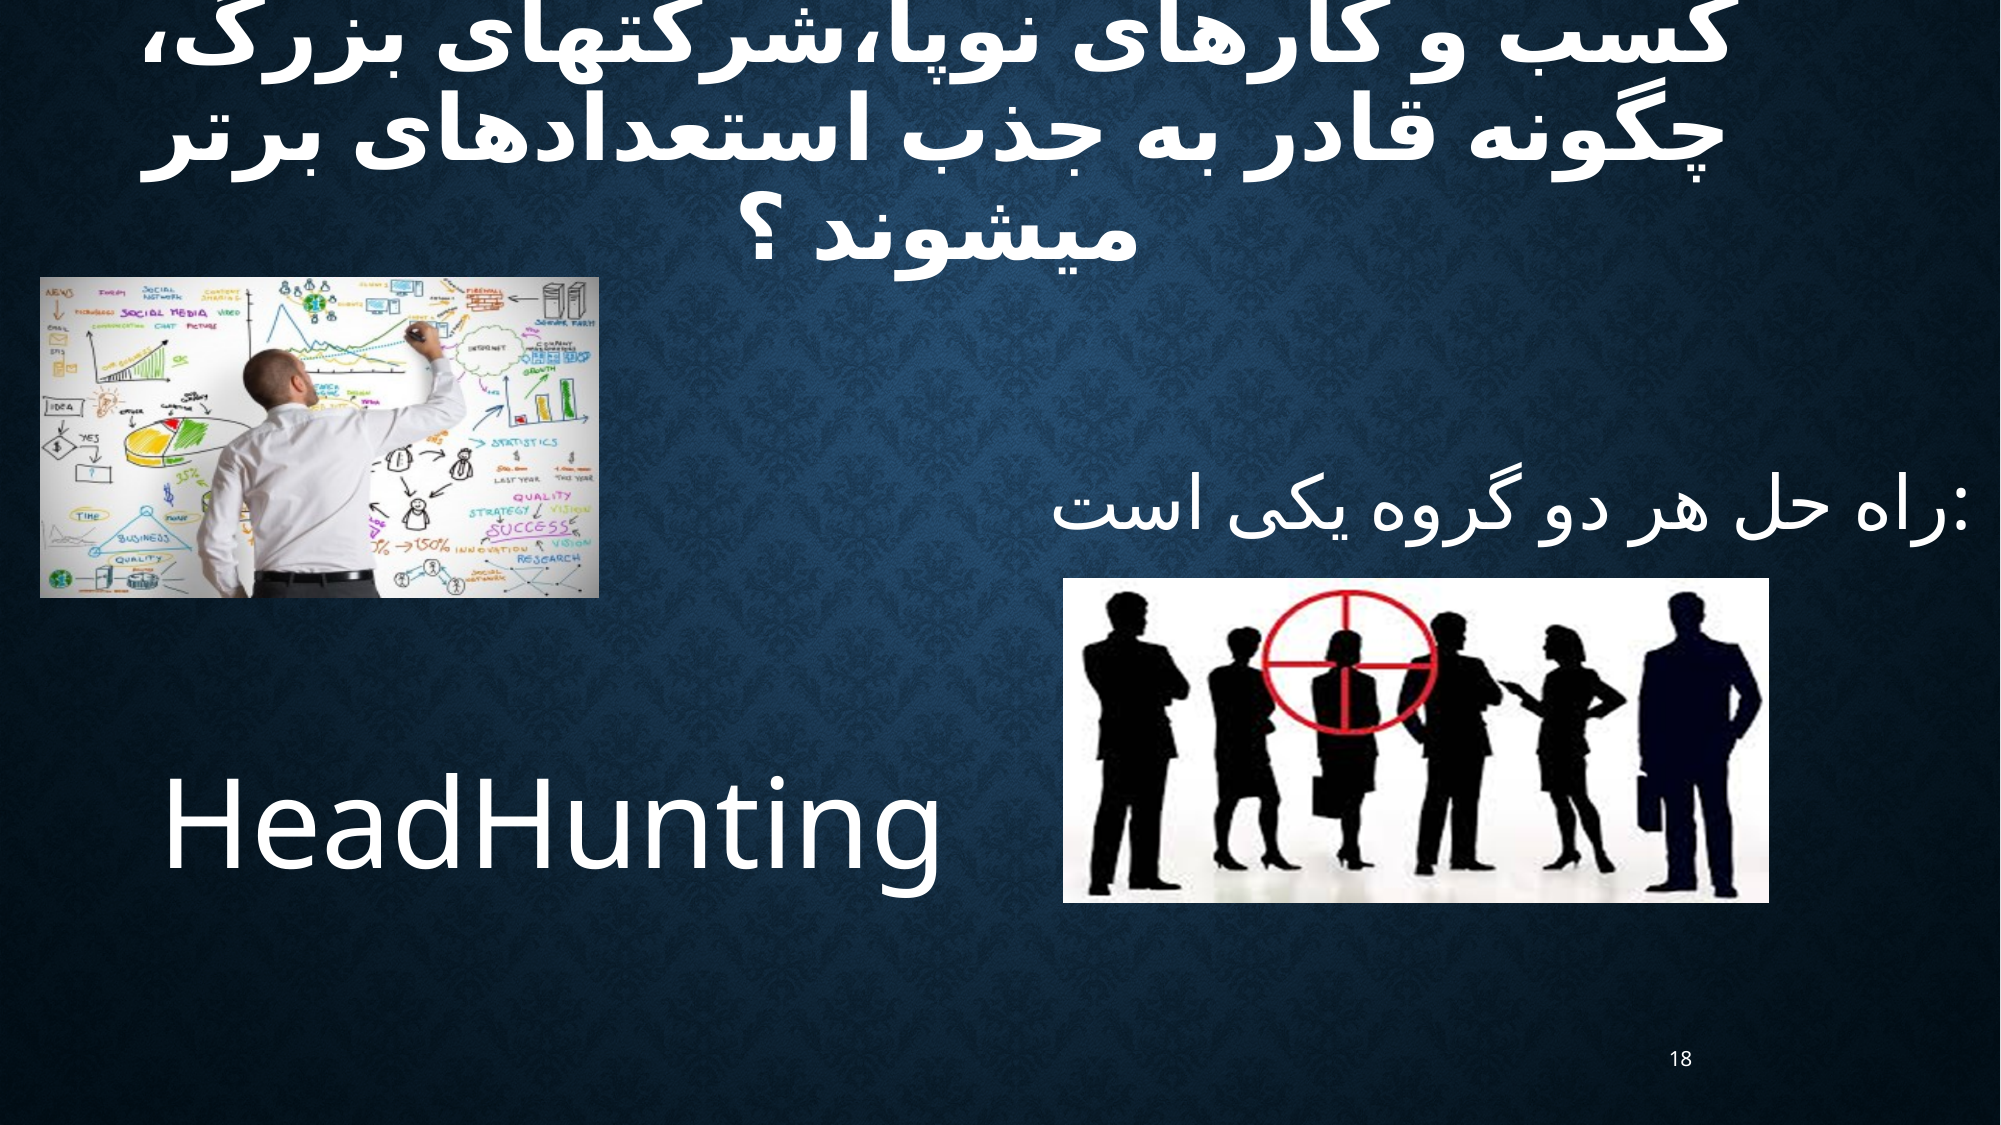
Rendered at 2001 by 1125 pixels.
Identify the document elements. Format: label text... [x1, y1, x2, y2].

picture [39, 277, 599, 598]
slide_number 18 [1472, 1021, 1889, 1097]
text_box HeadHunting [88, 735, 1018, 901]
text_box راه حل هر دو گروه یکی است: [854, 446, 2000, 552]
title کسب و کارهای نوپا،شرکتهای بزرگ، چگونه قادر به جذب استعدادهای برتر میشوند ؟ [88, 37, 1789, 225]
picture [1063, 577, 1769, 904]
